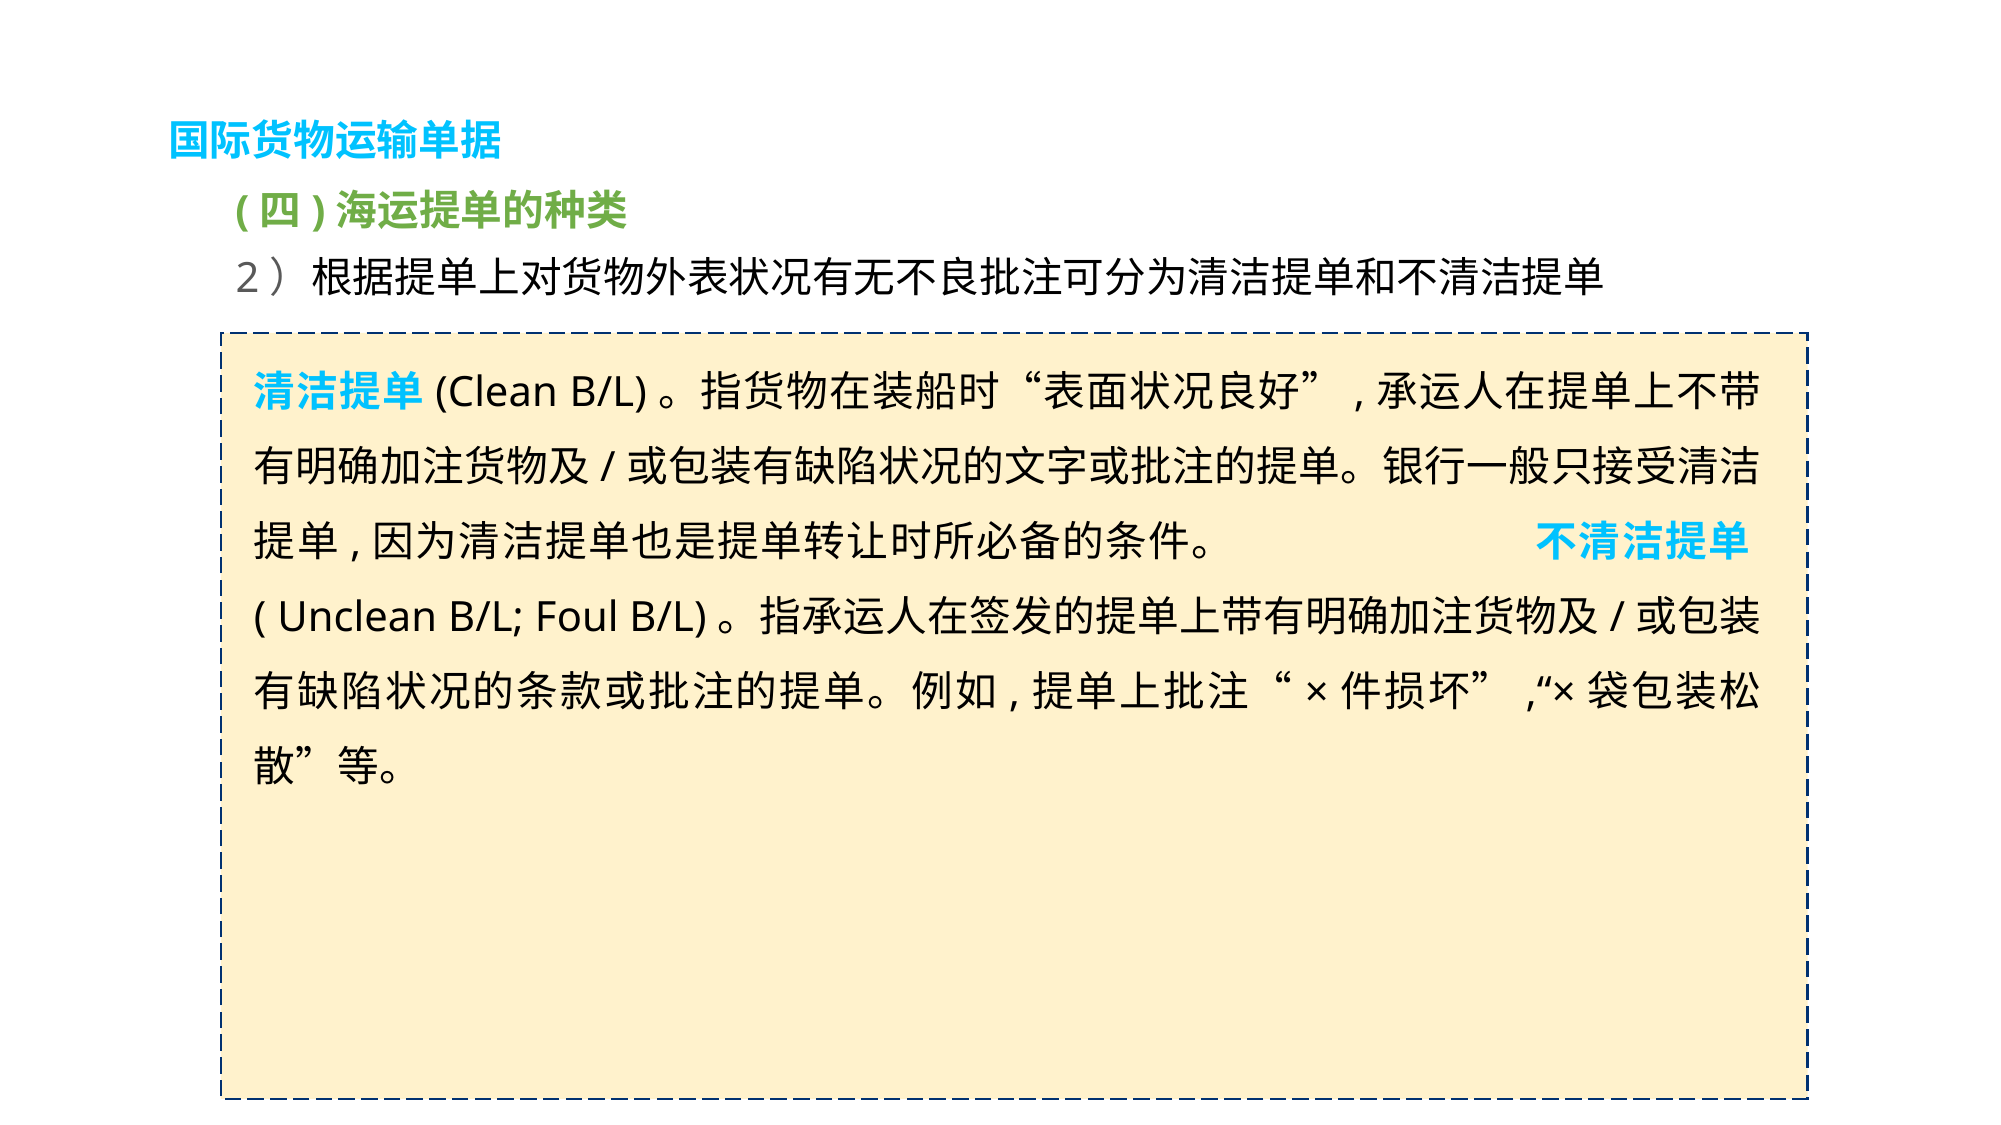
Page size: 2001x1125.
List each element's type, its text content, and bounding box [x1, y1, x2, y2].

text_box (四)海运提单的种类 [220, 176, 1104, 242]
text_box 清洁提单(Clean B/L)。指货物在装船时“表面状况良好”,承运人在提单上不带有明确加注货物及/或包装有缺陷状况的文字或批注的提单。银行一般只接受清洁提单,因为清洁提单也是提单转让时所必备的条件。 不清洁提单( Unclean B/L; Foul B/L)。指承运人在签发的提单上带有明确加注货物及/或包装有缺陷状况的条款或批注的提单。例如,提单上批注“×件损坏”,“×袋包装松散”等。 [239, 332, 1776, 798]
text_box 国际货物运输单据 [153, 106, 860, 172]
text_box [220, 332, 1809, 1100]
text_box 2）根据提单上对货物外表状况有无不良批注可分为清洁提单和不清洁提单 [220, 243, 1675, 308]
